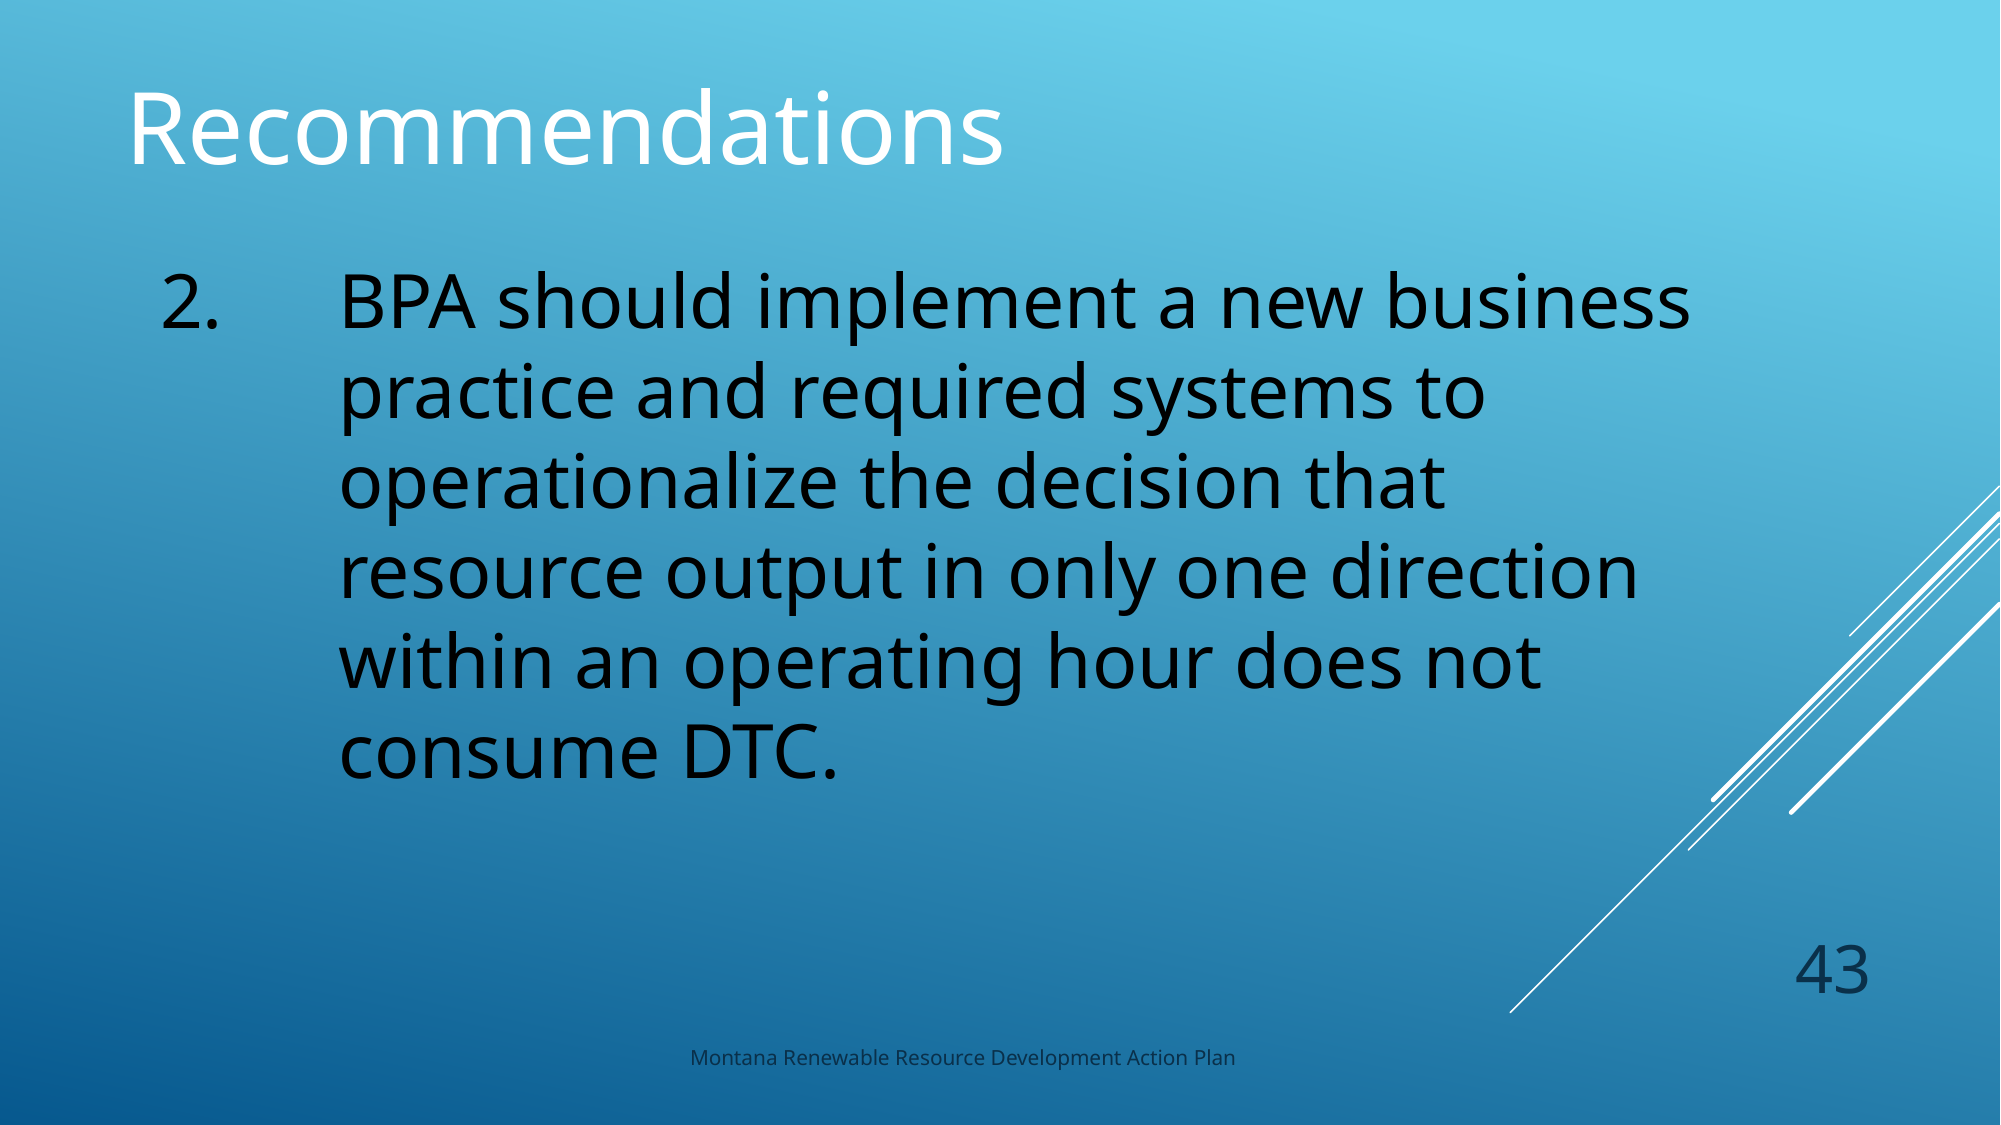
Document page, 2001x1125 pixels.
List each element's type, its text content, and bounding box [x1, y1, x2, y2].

footer Montana Renewable Resource Development Action Plan [675, 1037, 1425, 1098]
text_box BPA should implement a new business practice and required systems to operationalize the decision that resource output in only one direction within an operating hour does not consume DTC. [145, 246, 1763, 802]
slide_number 43 [1700, 915, 1888, 1025]
text_box Recommendations [110, 56, 1874, 192]
